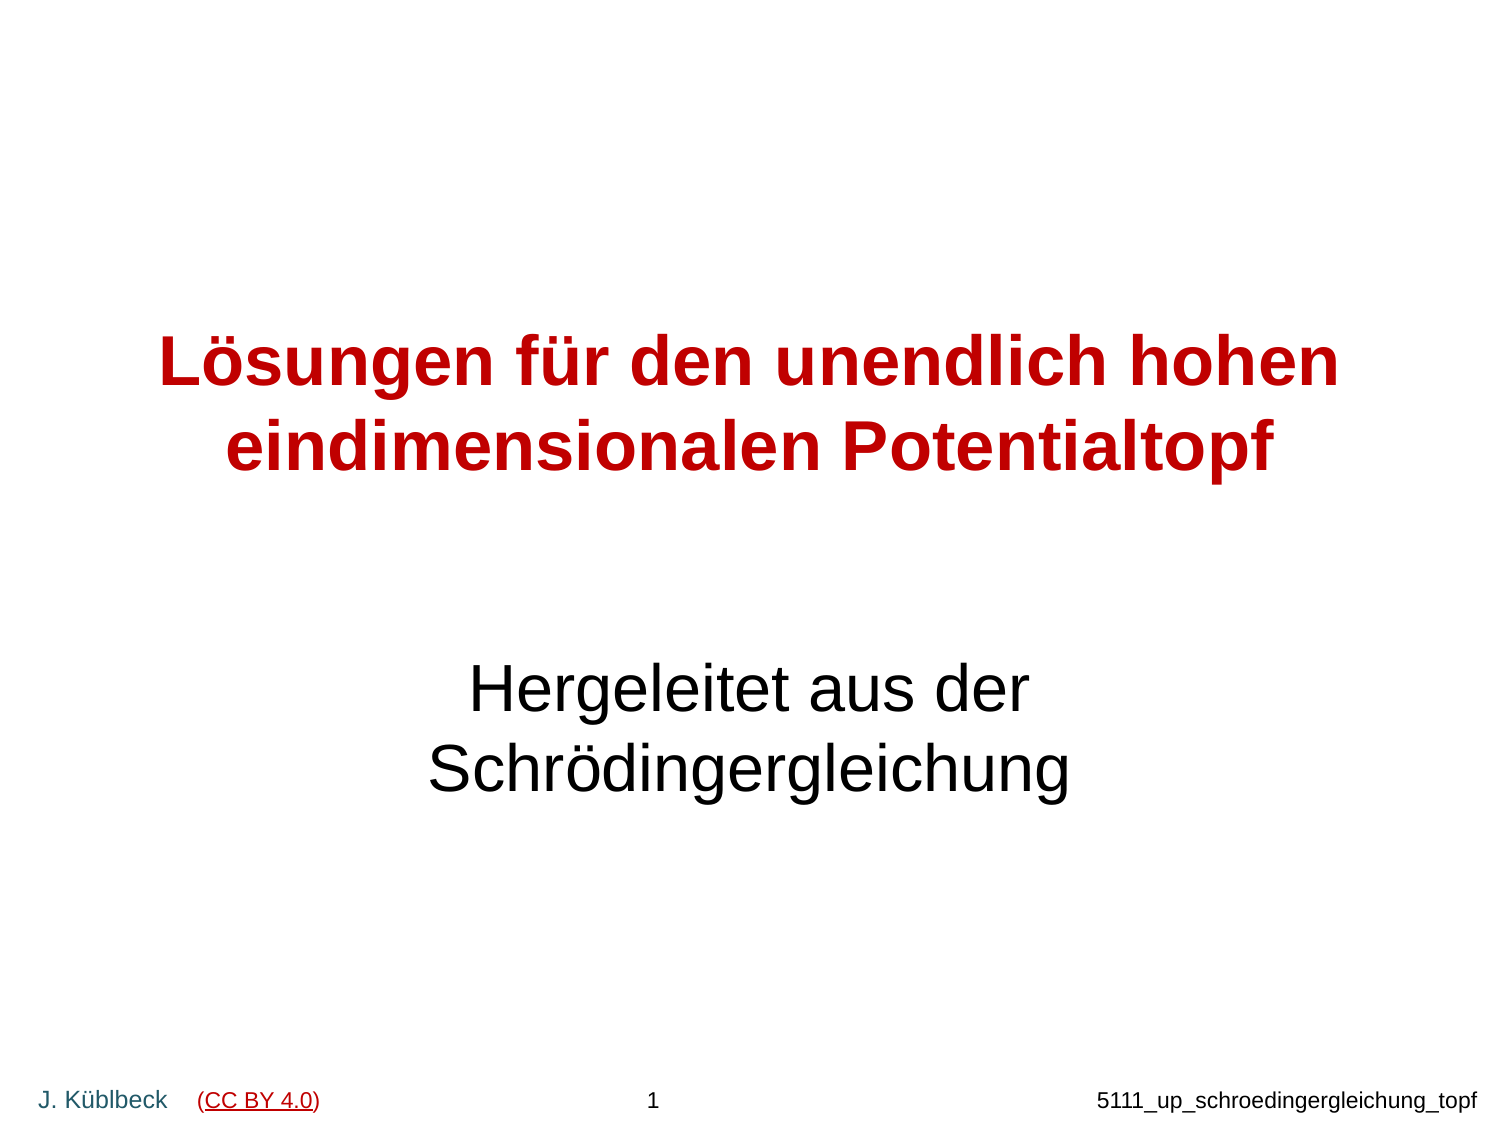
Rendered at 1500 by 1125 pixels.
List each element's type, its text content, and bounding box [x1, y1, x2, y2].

subtitle Hergeleitet aus der Schrödingergleichung [225, 637, 1275, 925]
title Lösungen für den unendlich hohen eindimensionalen Potentialtopf [112, 278, 1388, 521]
